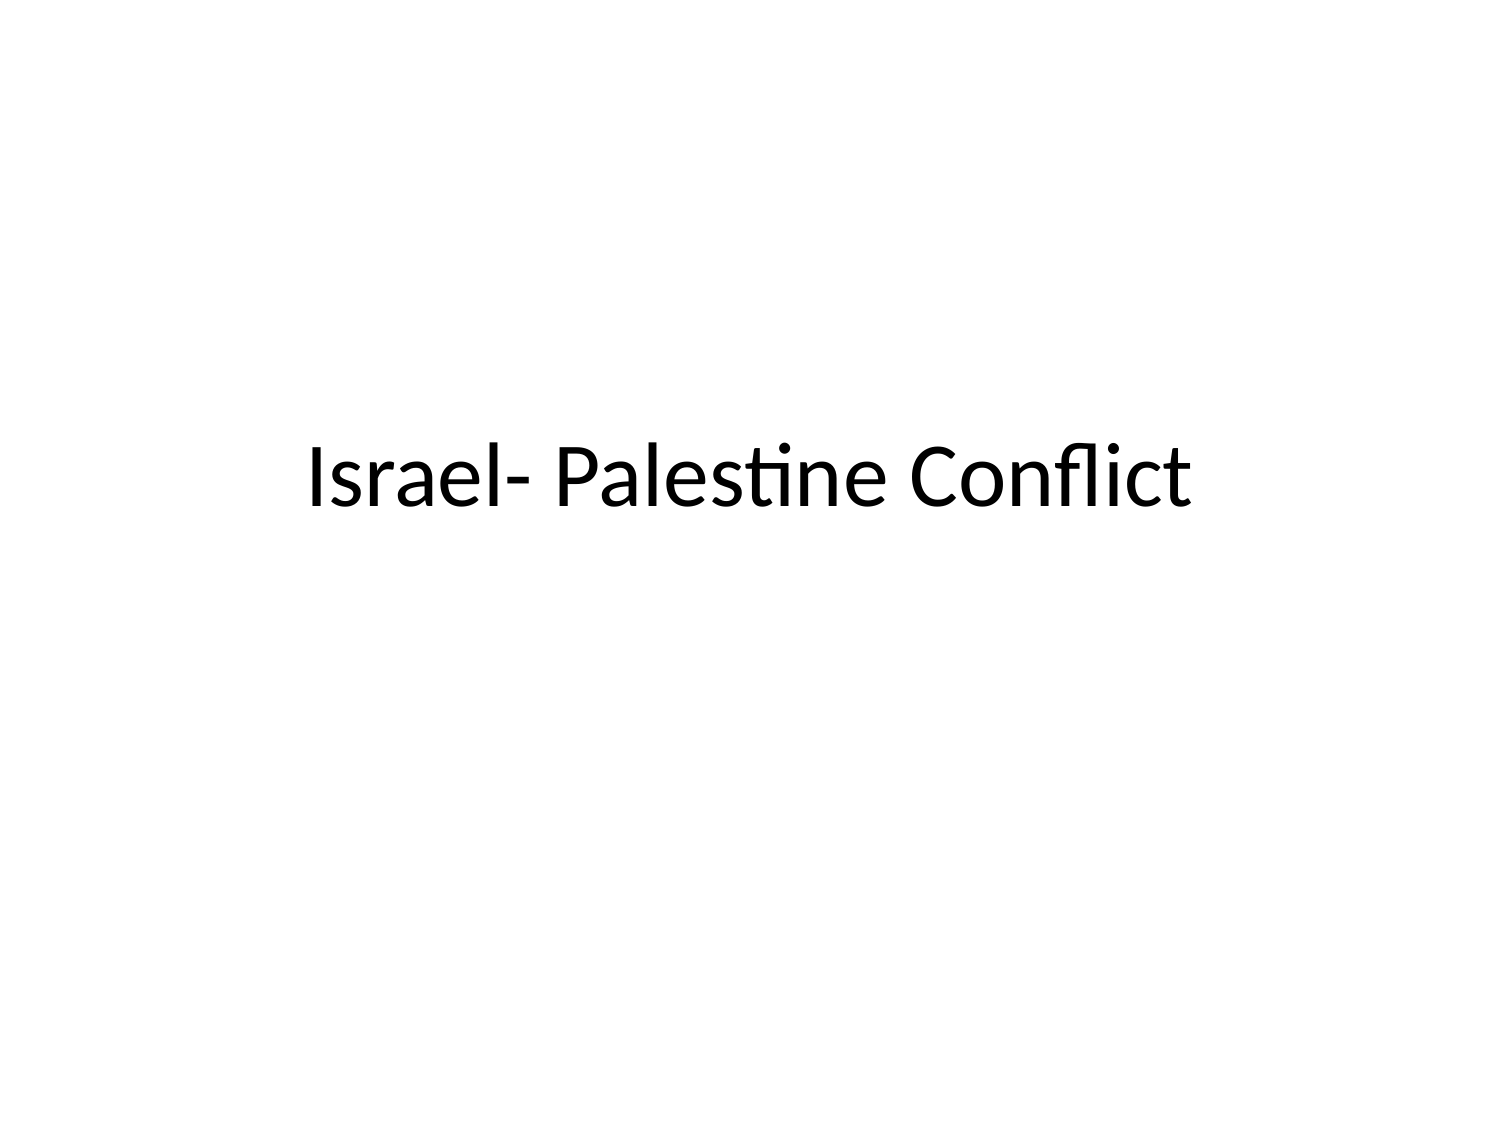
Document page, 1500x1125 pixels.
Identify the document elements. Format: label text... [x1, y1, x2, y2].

title Israel- Palestine Conflict [112, 349, 1388, 591]
